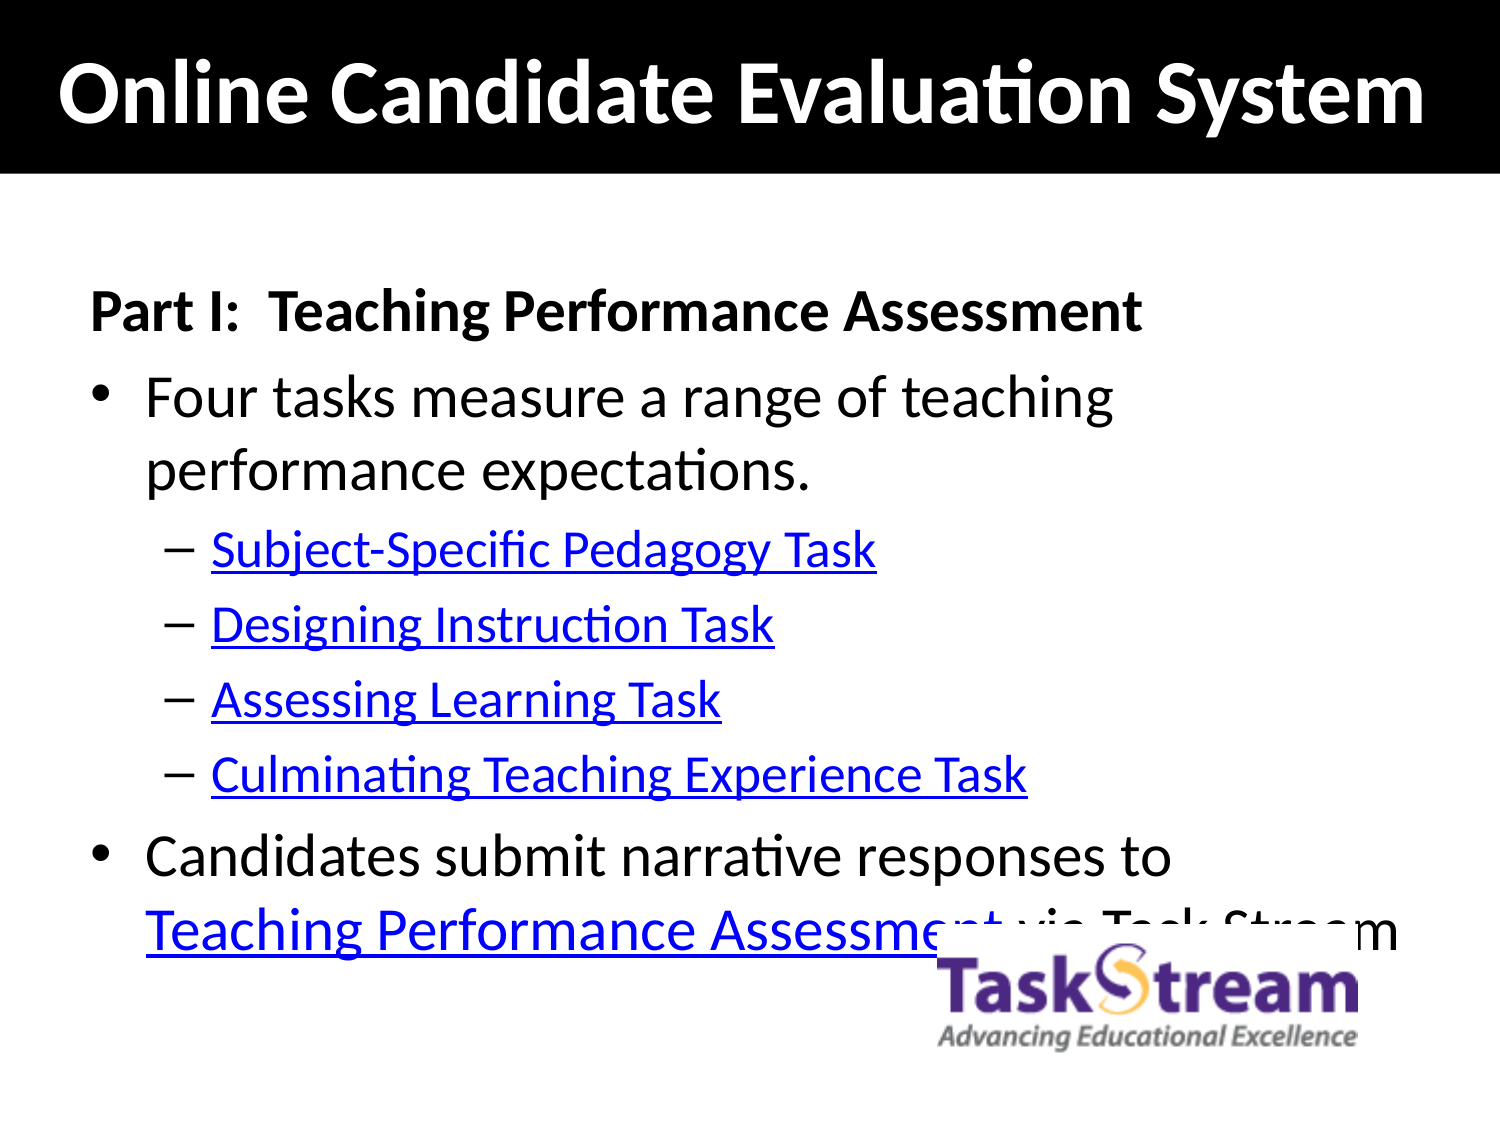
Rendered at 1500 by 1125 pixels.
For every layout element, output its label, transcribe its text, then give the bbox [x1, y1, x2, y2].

picture [937, 924, 1358, 1076]
title Online Candidate Evaluation System [0, 0, 1500, 174]
list Part I: Teaching Performance Assessment Four tasks measure a range of teaching performance expectations. Subject-Specific Pedagogy Task Designing Instruction Task Assessing Learning Task Culminating Teaching Experience Task Candidates submit narrative responses to Teaching Performance Assessment via Task Stream [75, 262, 1425, 1038]
